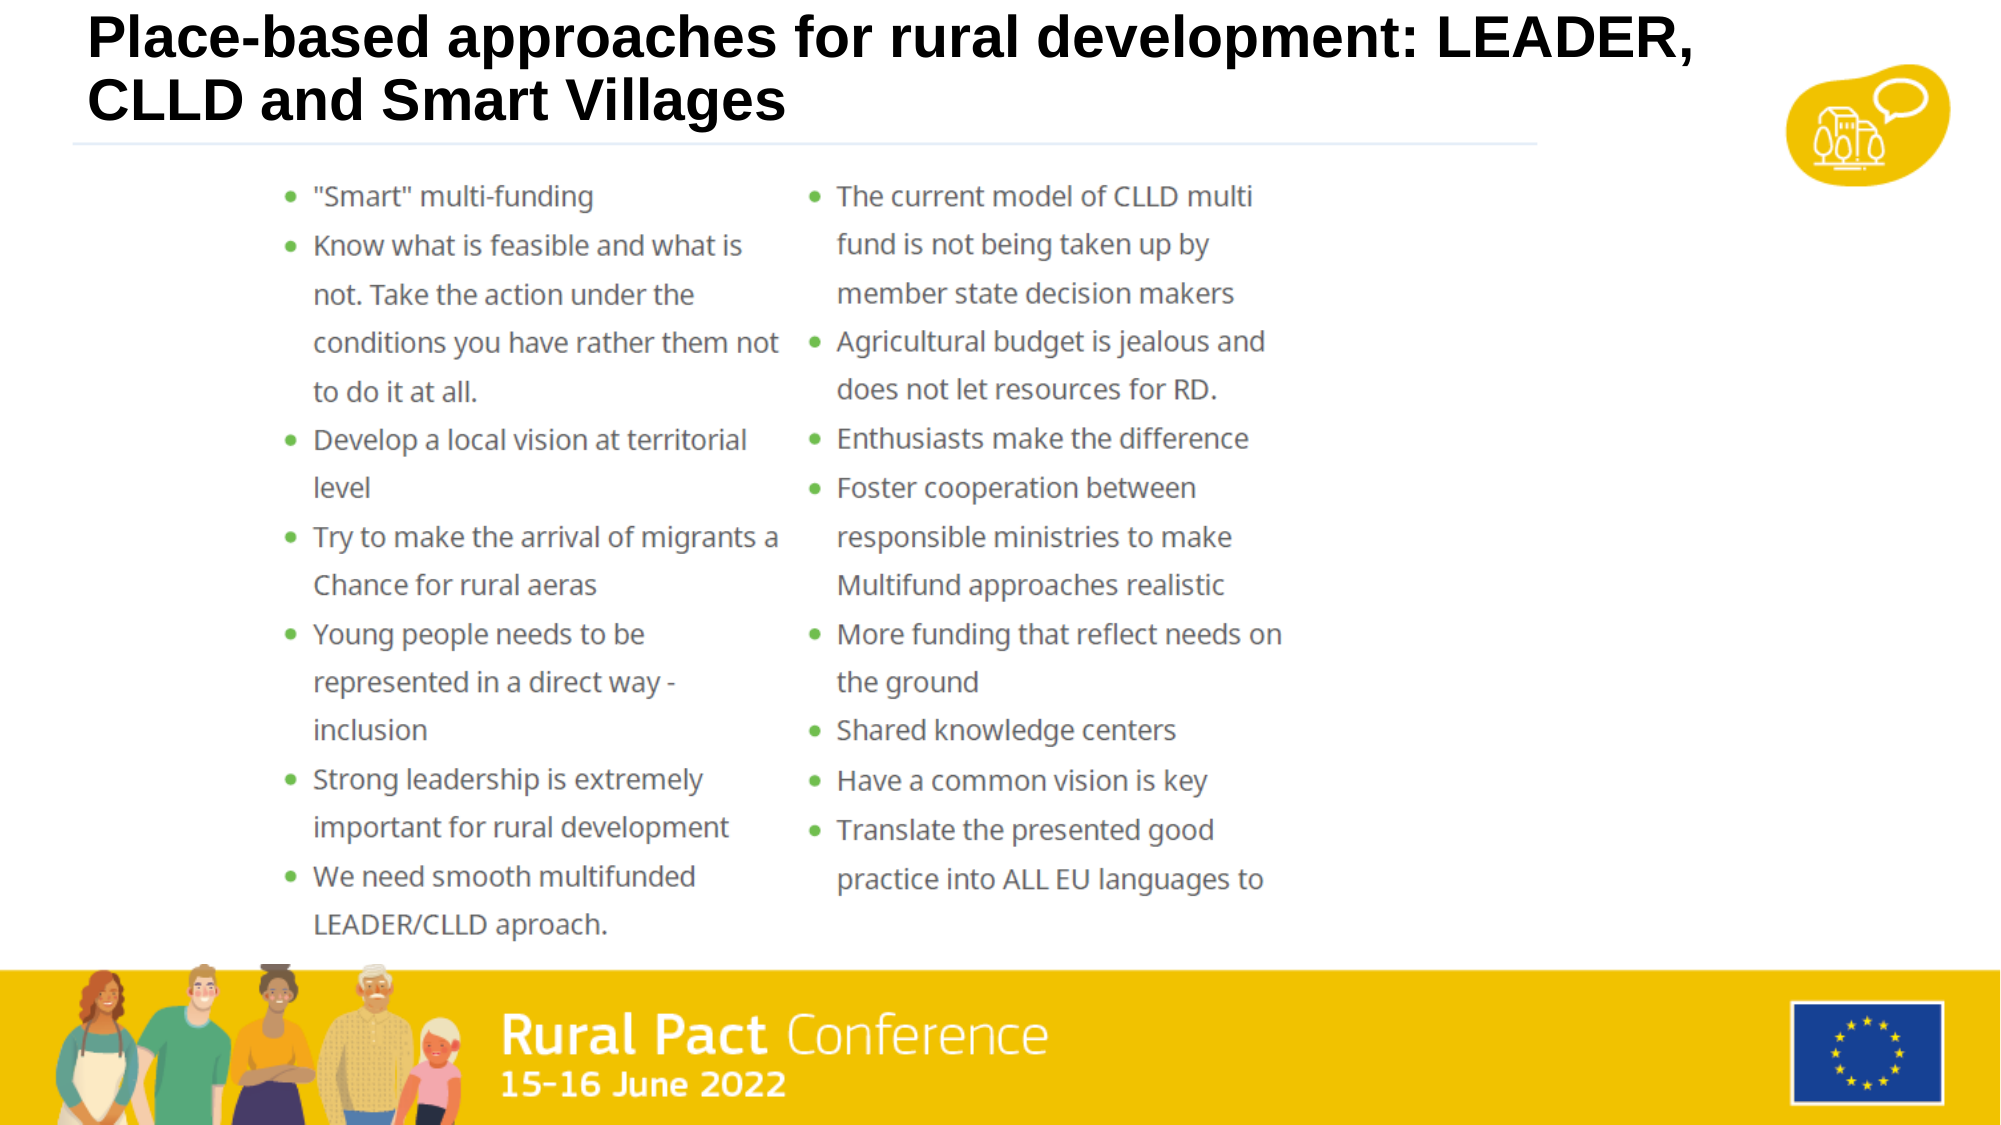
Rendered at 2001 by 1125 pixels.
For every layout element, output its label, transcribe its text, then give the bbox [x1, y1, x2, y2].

picture [0, 0, 2001, 1125]
title Place-based approaches for rural development: LEADER, CLLD and Smart Villages [72, 0, 1762, 141]
